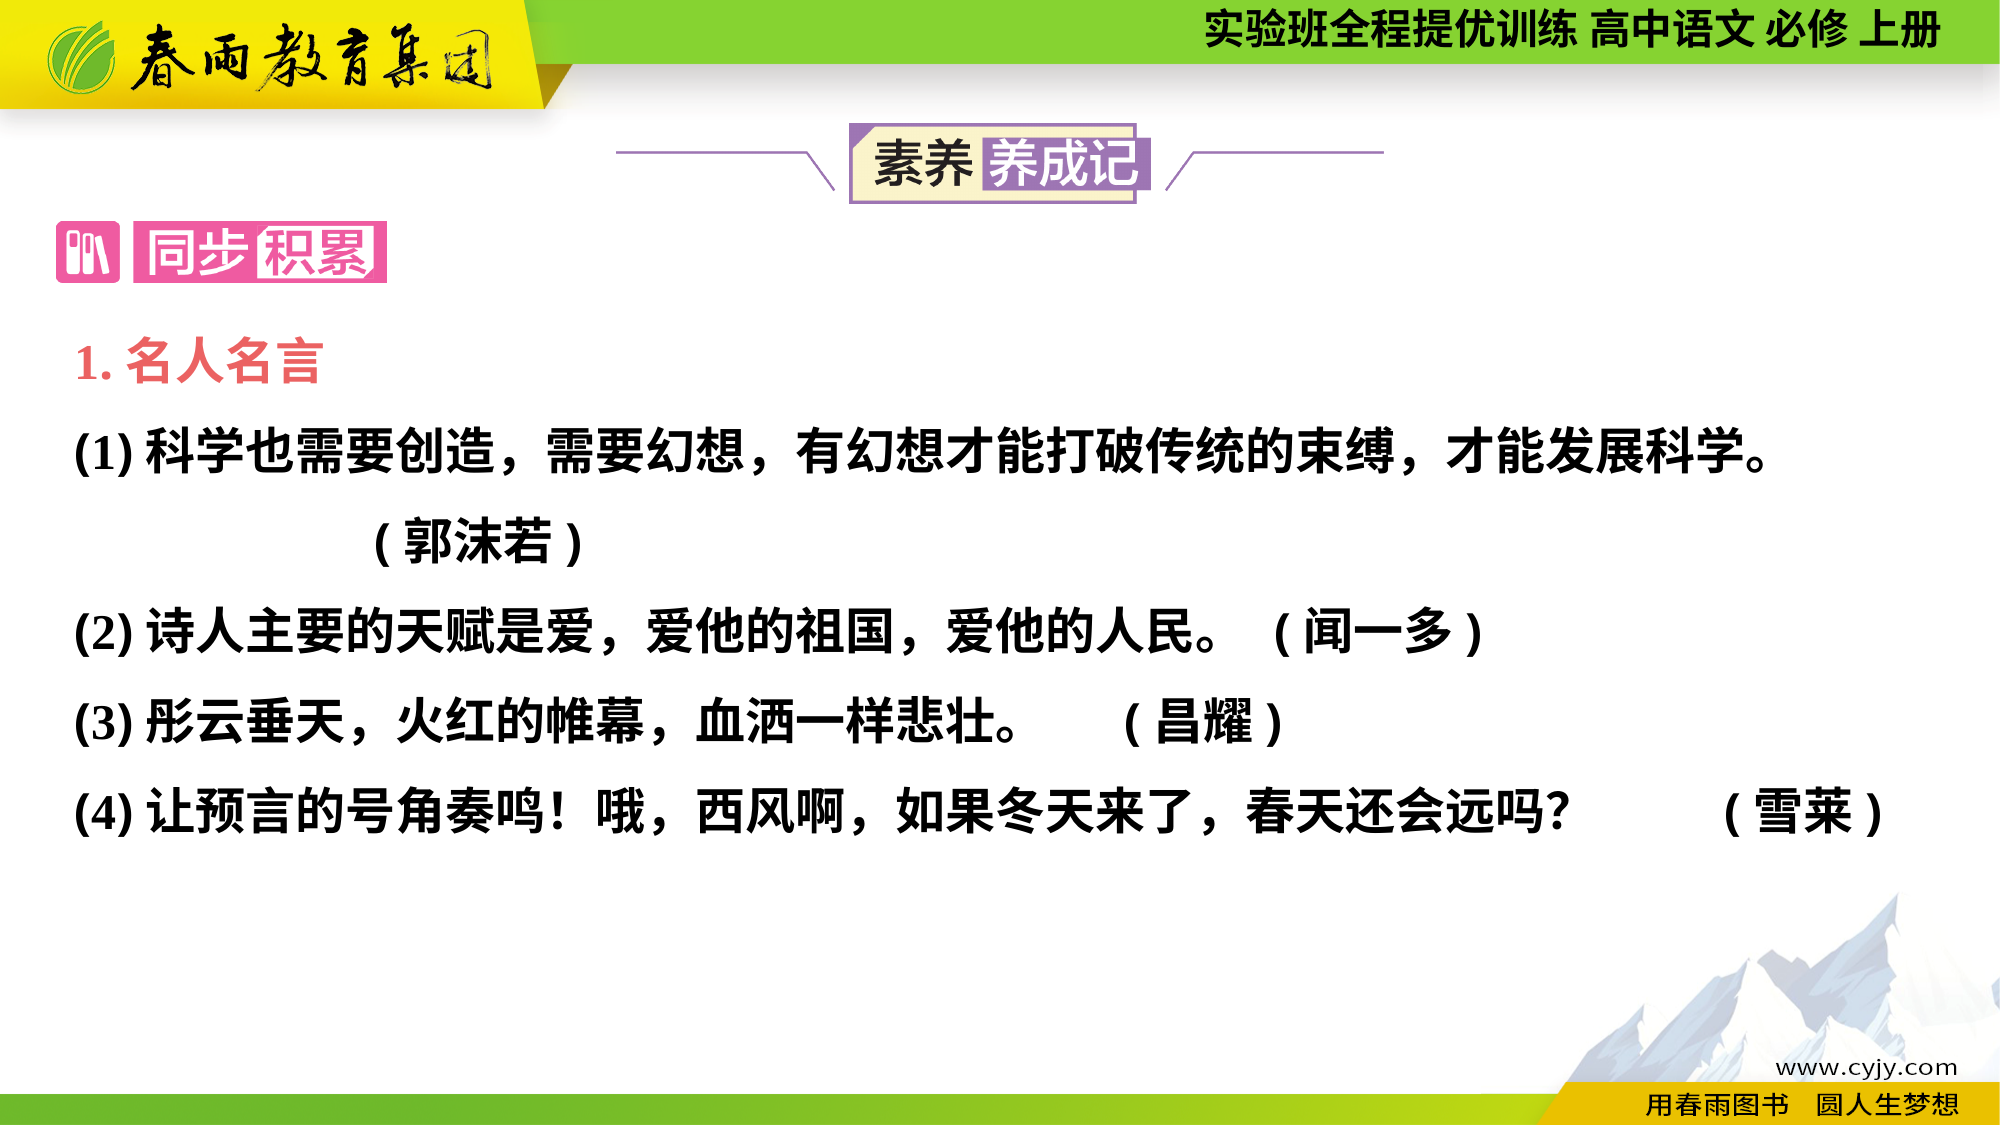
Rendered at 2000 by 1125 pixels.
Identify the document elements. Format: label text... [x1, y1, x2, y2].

picture [0, 0, 2000, 1125]
list 1.名人名言 (1)科学也需要创造，需要幻想，有幻想才能打破传统的束缚，才能发展科学。 (郭沫若) (2)诗人主要的天赋是爱，爱他的祖国，爱他的人民。 (闻一多) (3)彤云垂天，火红的帷幕，血洒一样悲壮。 (昌耀) (4)让预言的号角奏鸣！哦，西风啊，如果冬天来了，春天还会远吗？ (雪莱) [59, 292, 1944, 853]
